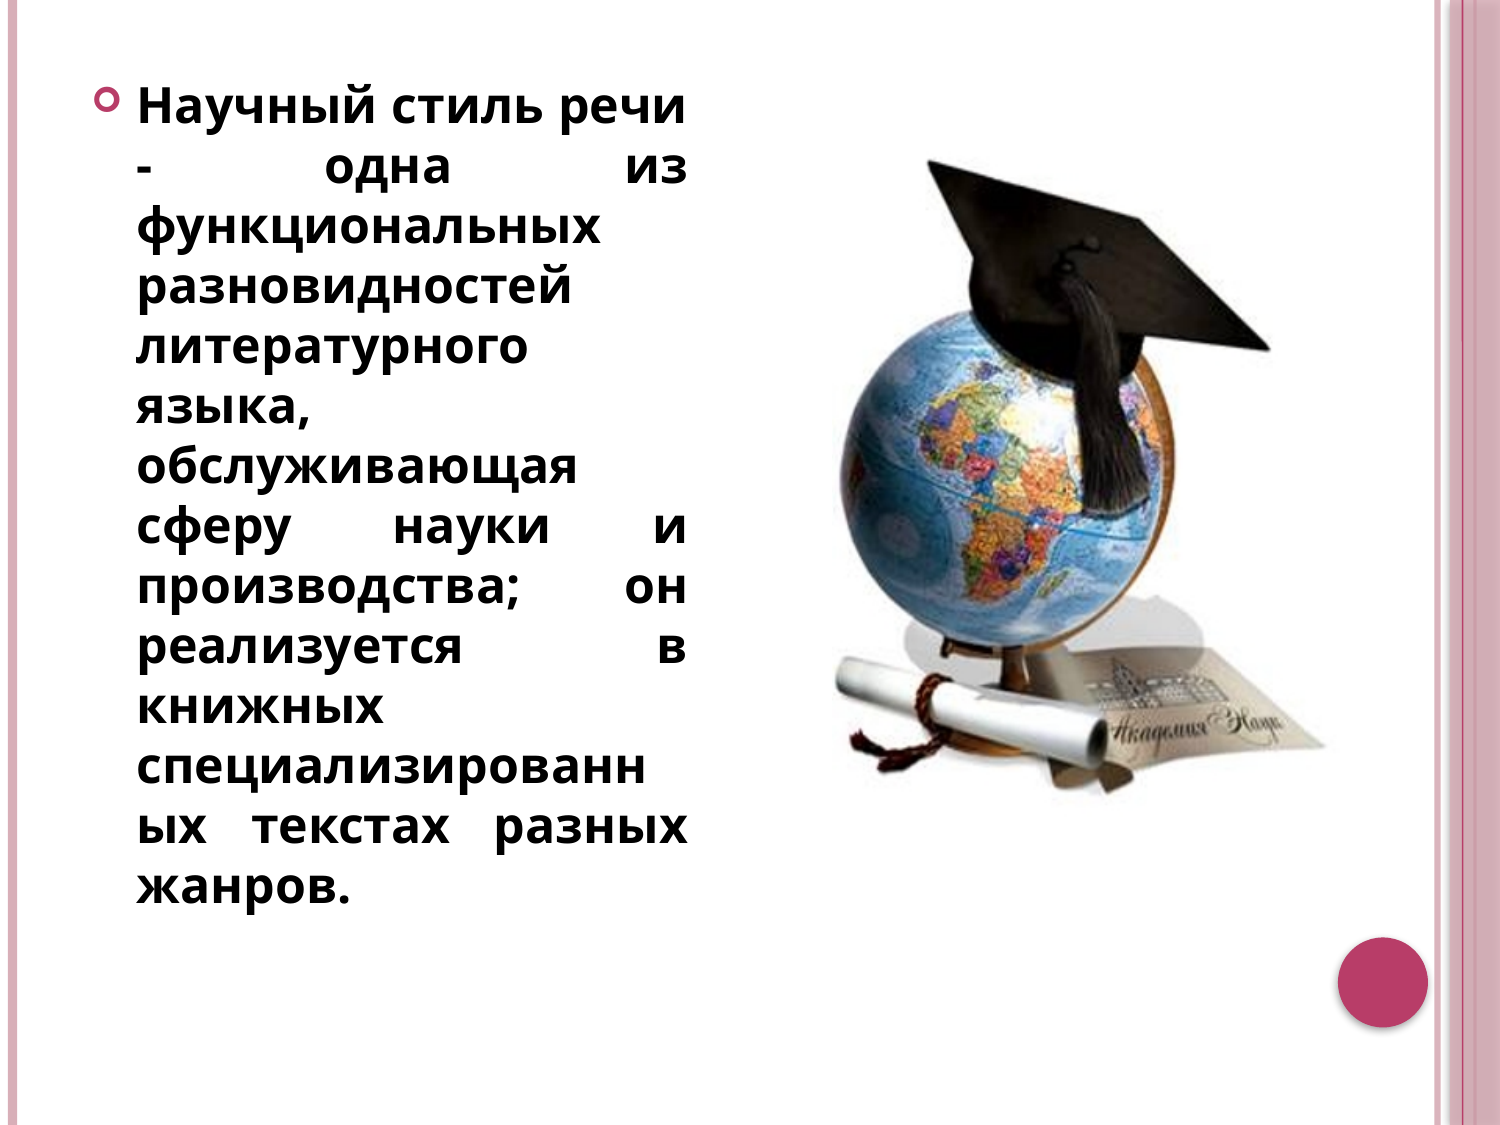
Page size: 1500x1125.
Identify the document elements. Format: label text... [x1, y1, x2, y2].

picture [831, 140, 1341, 818]
list Научный стиль речи - одна из функциональных разновидностей литературного языка, обслуживающая сферу науки и производства; он реализуется в книжных специализированных текстах разных жанров. [76, 66, 704, 1008]
